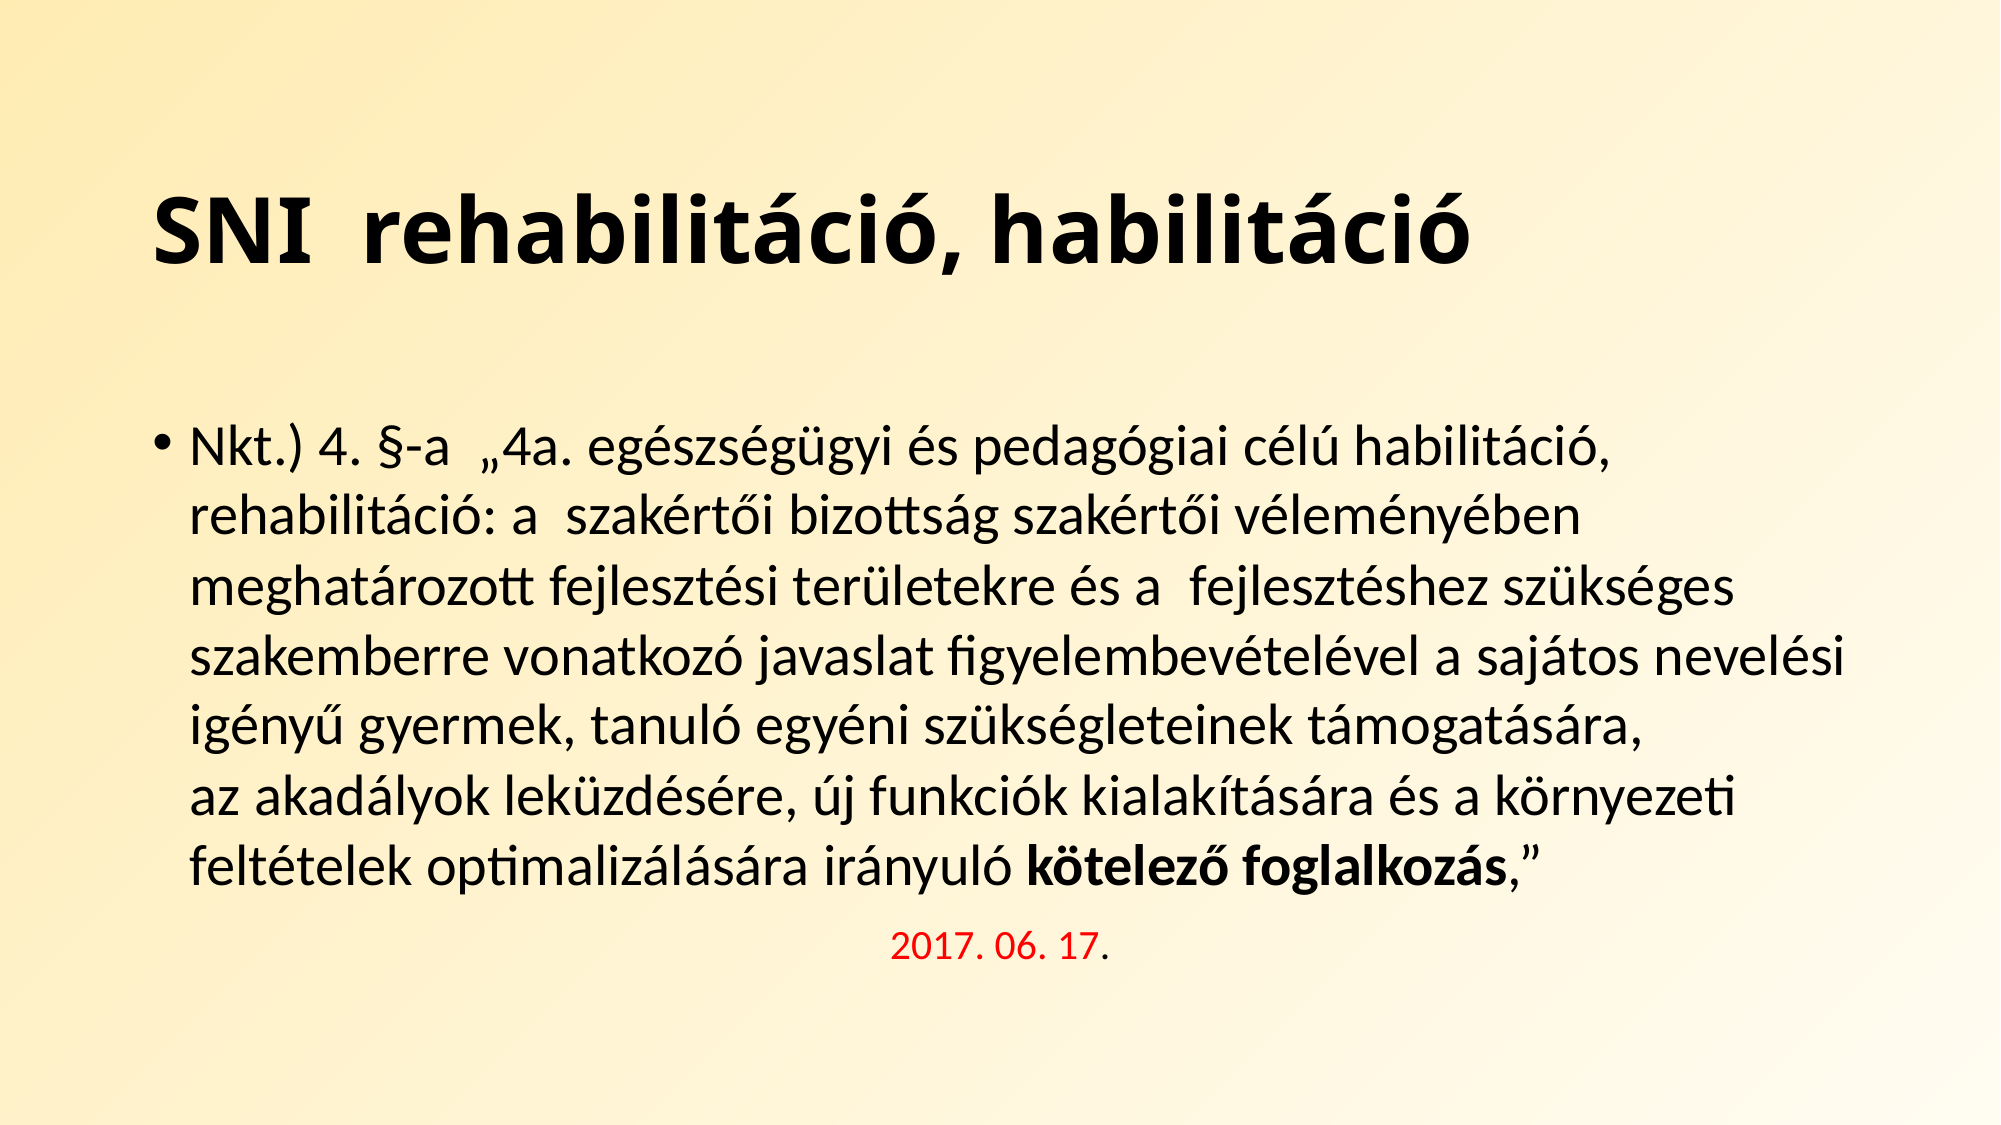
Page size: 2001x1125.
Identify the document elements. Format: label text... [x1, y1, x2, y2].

title SNI rehabilitáció, habilitáció [137, 125, 1863, 343]
list Nkt.) 4. §-a „4a. egészségügyi és pedagógiai célú habilitáció, rehabilitáció: a szakértői bizottság szakértői véleményében meghatározott fejlesztési területekre és a fejlesztéshez szükséges szakemberre vonatkozó javaslat figyelembevételével a sajátos nevelési igényű gyermek, tanuló egyéni szükségleteinek támogatására, az akadályok leküzdésére, új funkciók kialakítására és a környezeti feltételek optimalizálására irányuló kötelező foglalkozás,” 2017. 06. 17. [137, 399, 1863, 1014]
